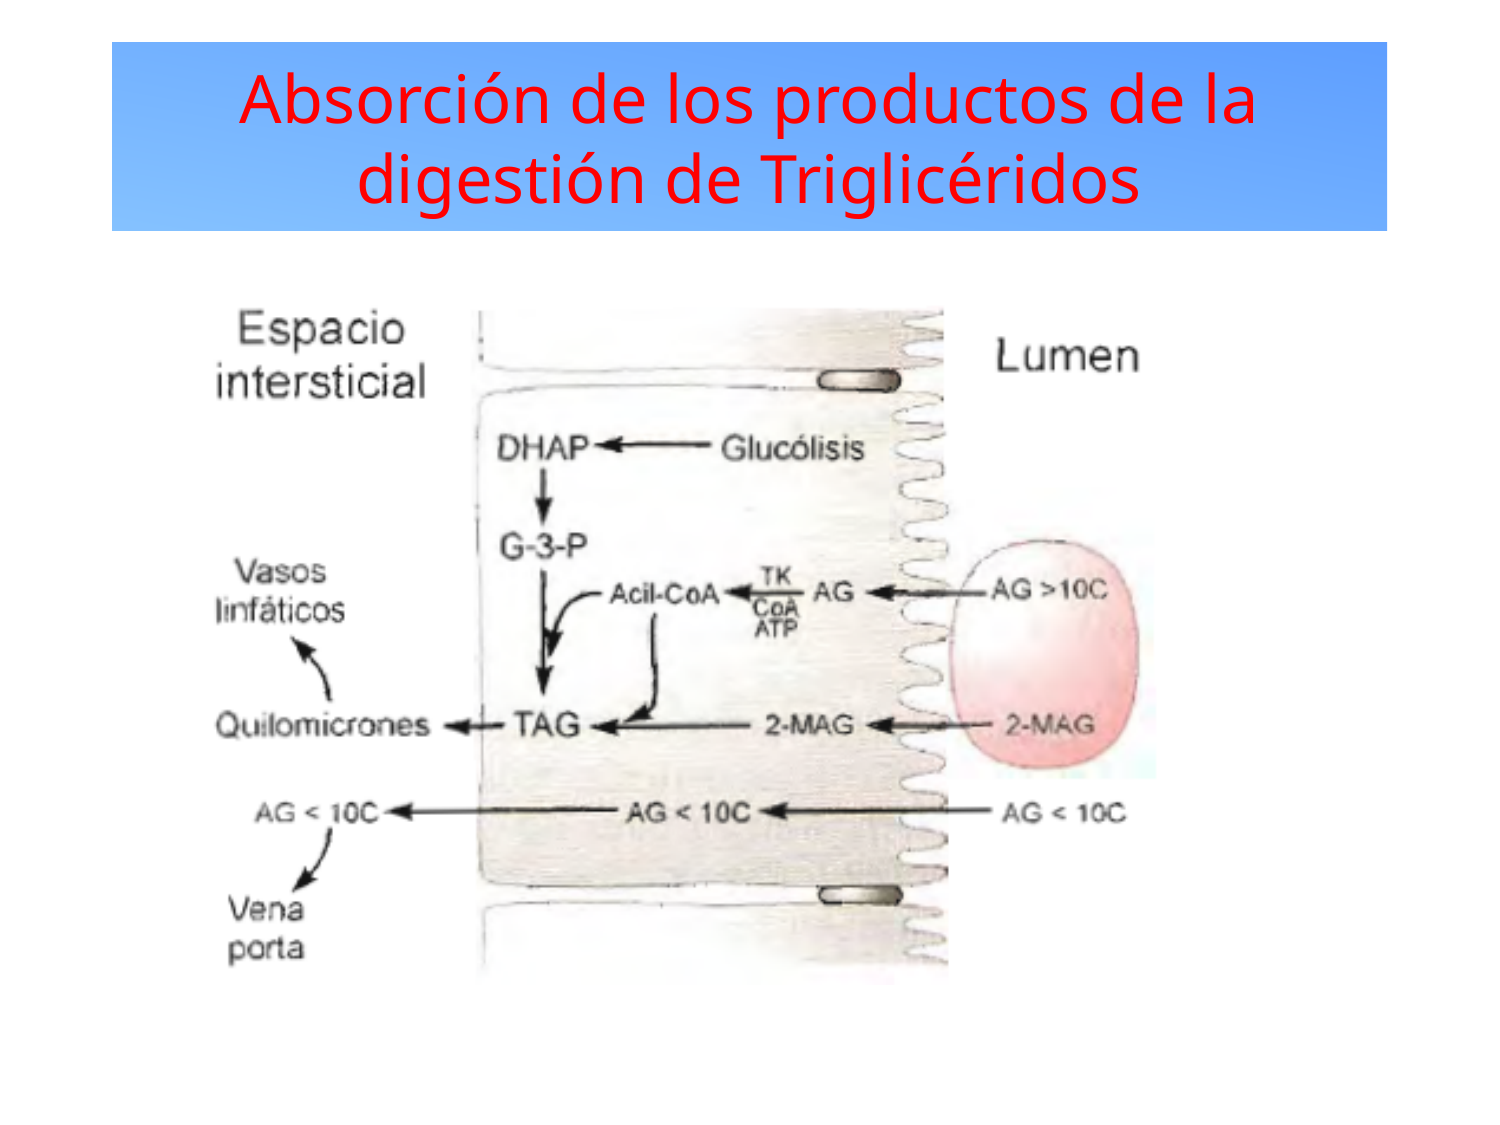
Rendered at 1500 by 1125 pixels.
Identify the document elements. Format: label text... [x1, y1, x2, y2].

text_box Absorción de los productos de la digestión de Triglicéridos [112, 42, 1388, 231]
picture [181, 257, 1218, 985]
